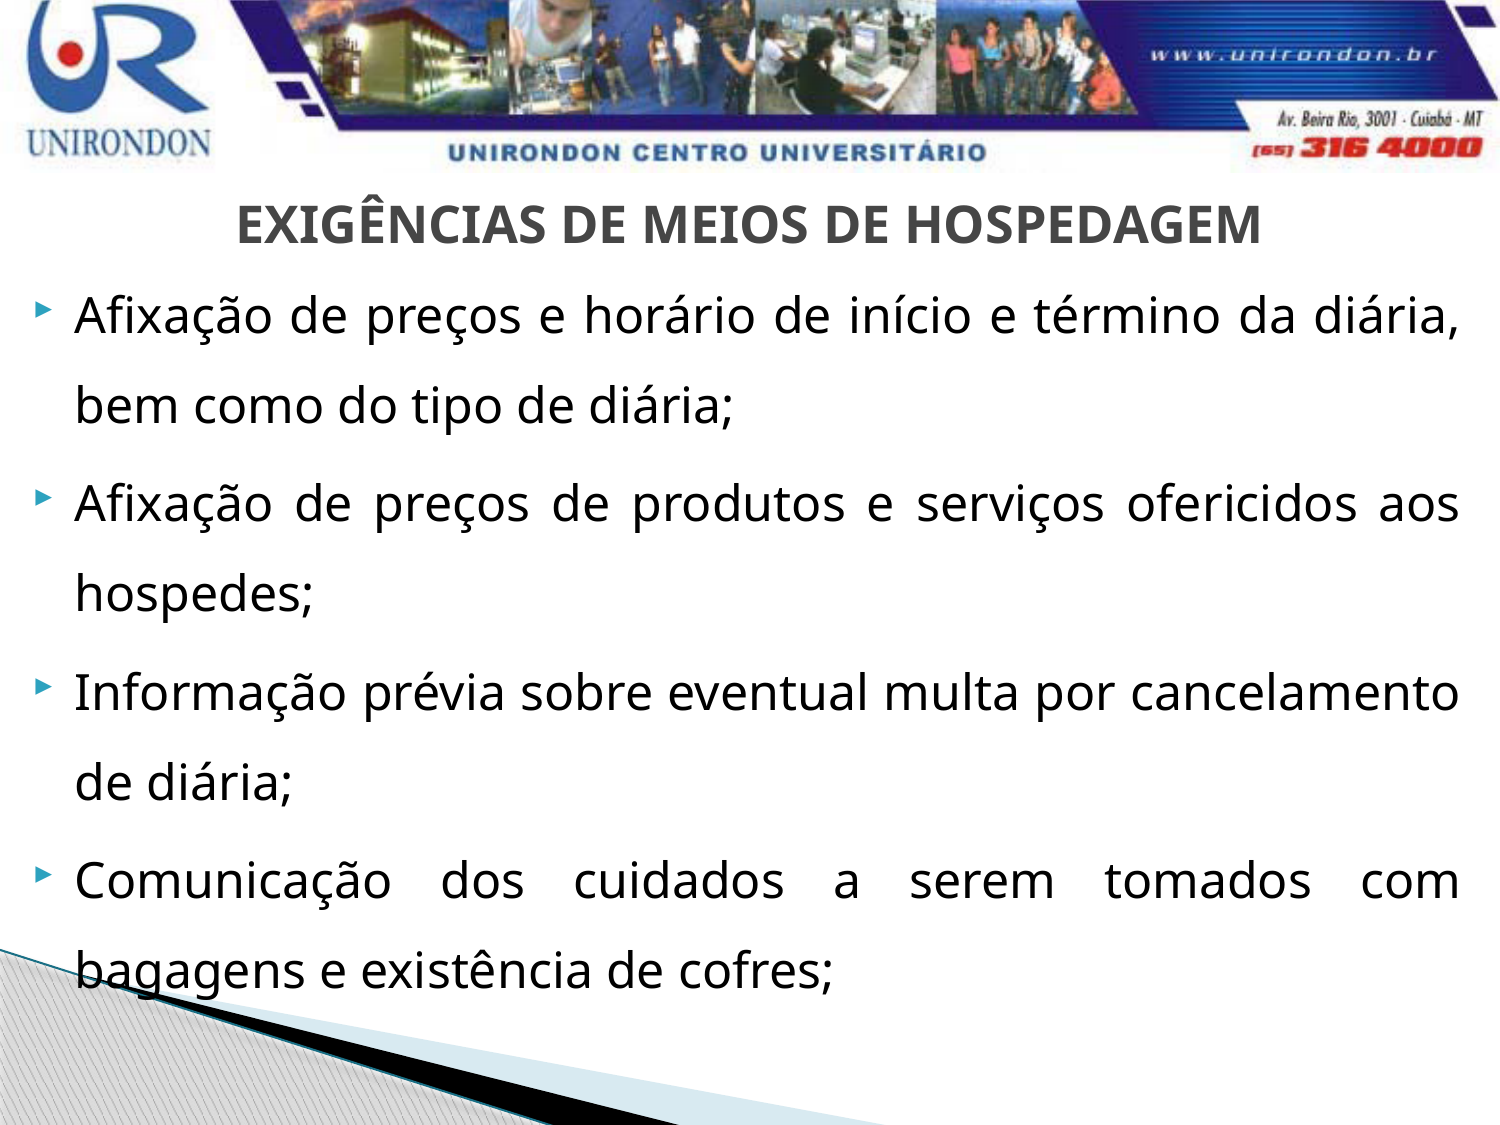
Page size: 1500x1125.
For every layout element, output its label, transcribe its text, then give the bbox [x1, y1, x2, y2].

list Afixação de preços e horário de início e término da diária, bem como do tipo de diária; Afixação de preços de produtos e serviços ofericidos aos hospedes; Informação prévia sobre eventual multa por cancelamento de diária; Comunicação dos cuidados a serem tomados com bagagens e existência de cofres; [0, 246, 1477, 1079]
title EXIGÊNCIAS DE MEIOS DE HOSPEDAGEM [0, 183, 1500, 270]
picture [0, 0, 1500, 174]
